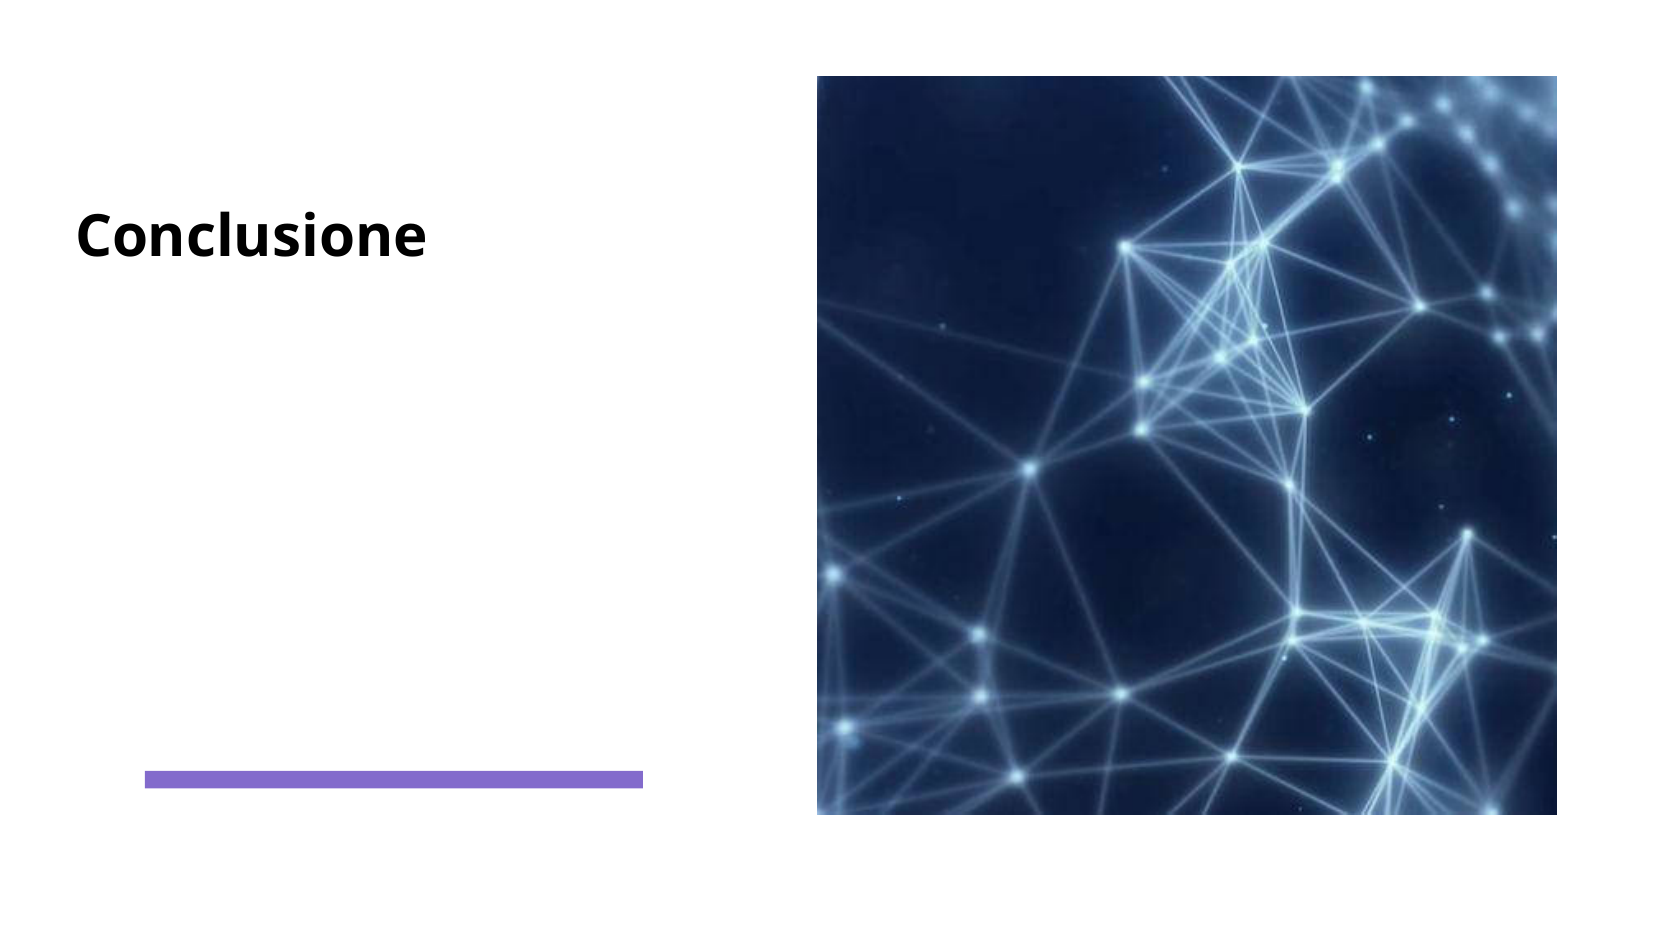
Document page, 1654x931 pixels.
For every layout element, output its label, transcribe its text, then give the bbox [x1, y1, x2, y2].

title Conclusione [74, 176, 712, 290]
picture [817, 76, 1557, 816]
